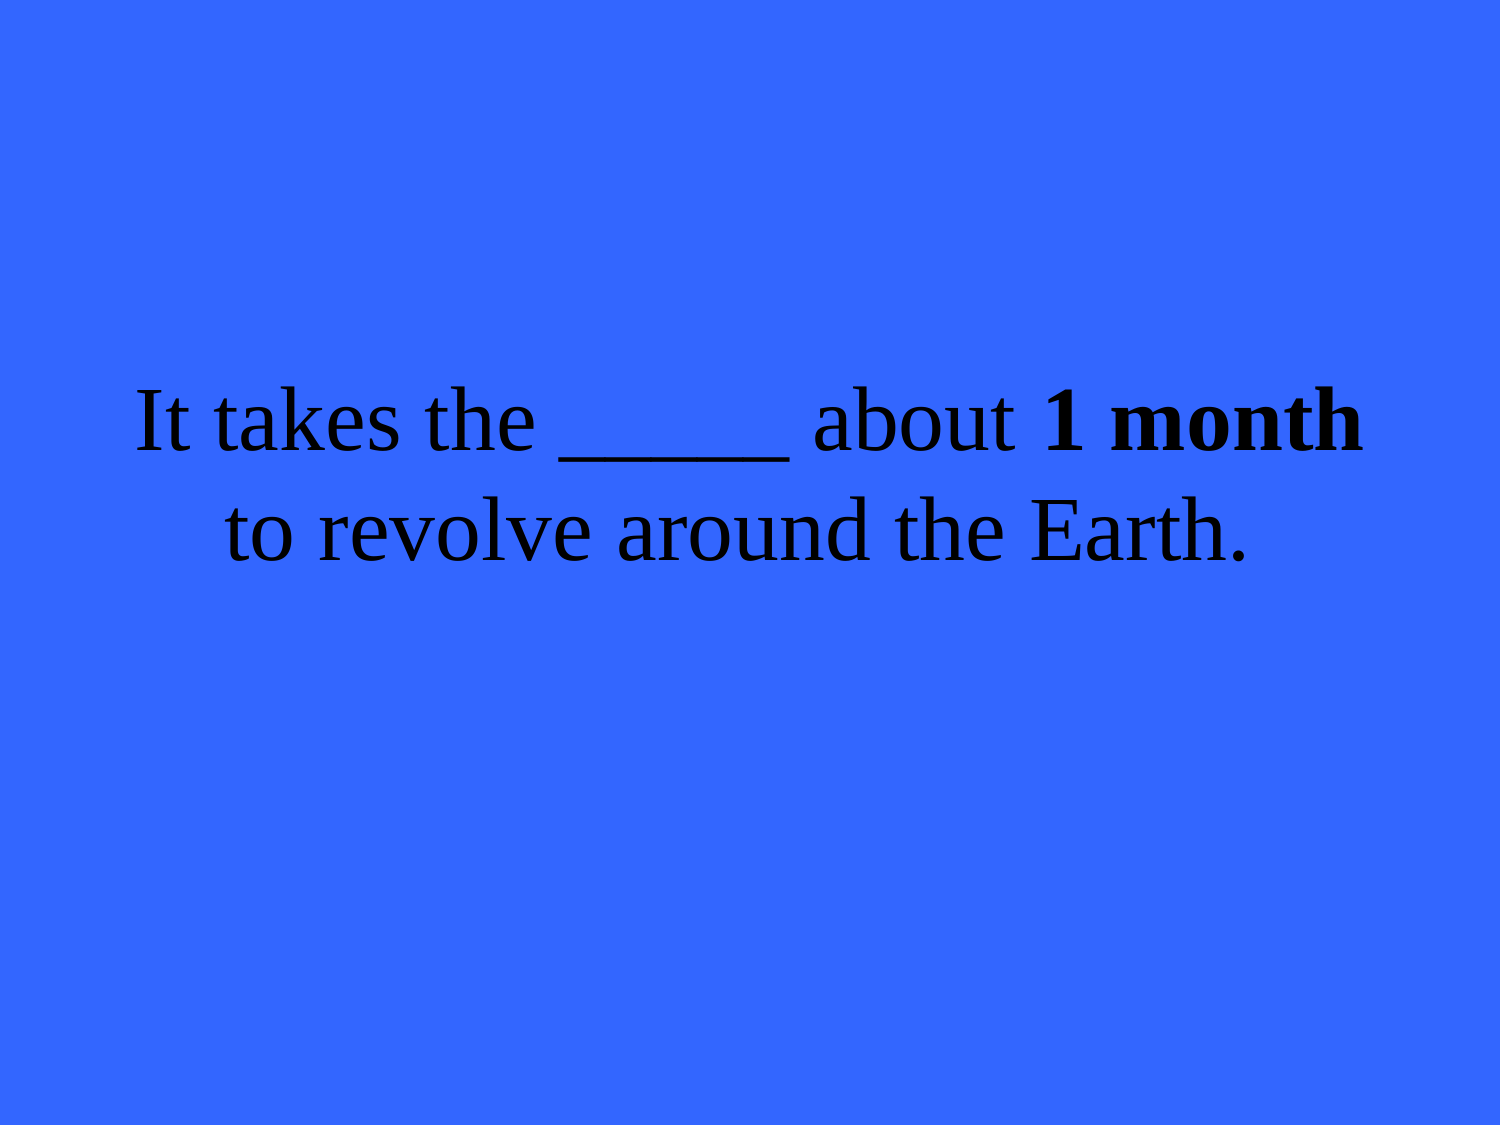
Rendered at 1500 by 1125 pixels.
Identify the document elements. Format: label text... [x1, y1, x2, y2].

title It takes the _____ about 1 month to revolve around the Earth. [112, 374, 1388, 563]
